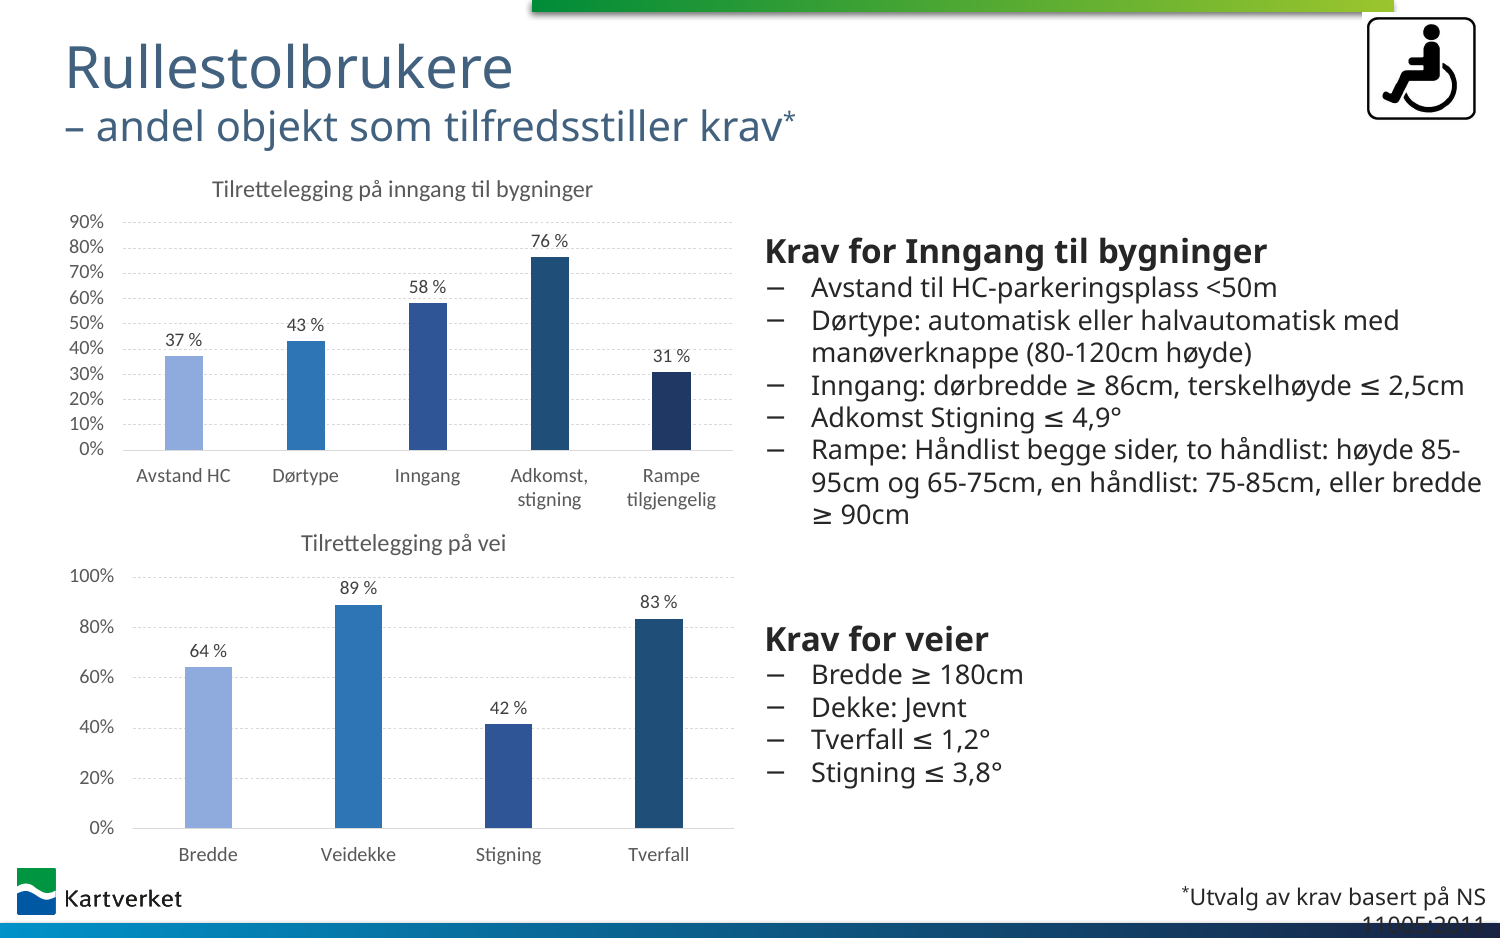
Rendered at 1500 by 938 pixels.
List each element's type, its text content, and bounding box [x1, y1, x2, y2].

picture [62, 520, 746, 874]
text_box Krav for veier Bredde ≥ 180cm Dekke: Jevnt Tverfall ≤ 1,2° Stigning ≤ 3,8° [749, 610, 1500, 795]
picture [62, 166, 744, 519]
text_box Rullestolbrukere – andel objekt som tilfredsstiller krav* [49, 25, 1431, 158]
text_box *Utvalg av krav basert på NS 11005:2011 [1068, 873, 1500, 938]
text_box Krav for Inngang til bygninger Avstand til HC-parkeringsplass <50m Dørtype: automatisk eller halvautomatisk med manøverknappe (80-120cm høyde) Inngang: dørbredde ≥ 86cm, terskelhøyde ≤ 2,5cm Adkomst Stigning ≤ 4,9° Rampe: Håndlist begge sider, to håndlist: høyde 85-95cm og 65-75cm, en håndlist: 75-85cm, eller bredde ≥ 90cm [749, 223, 1500, 538]
picture [1362, 12, 1481, 126]
